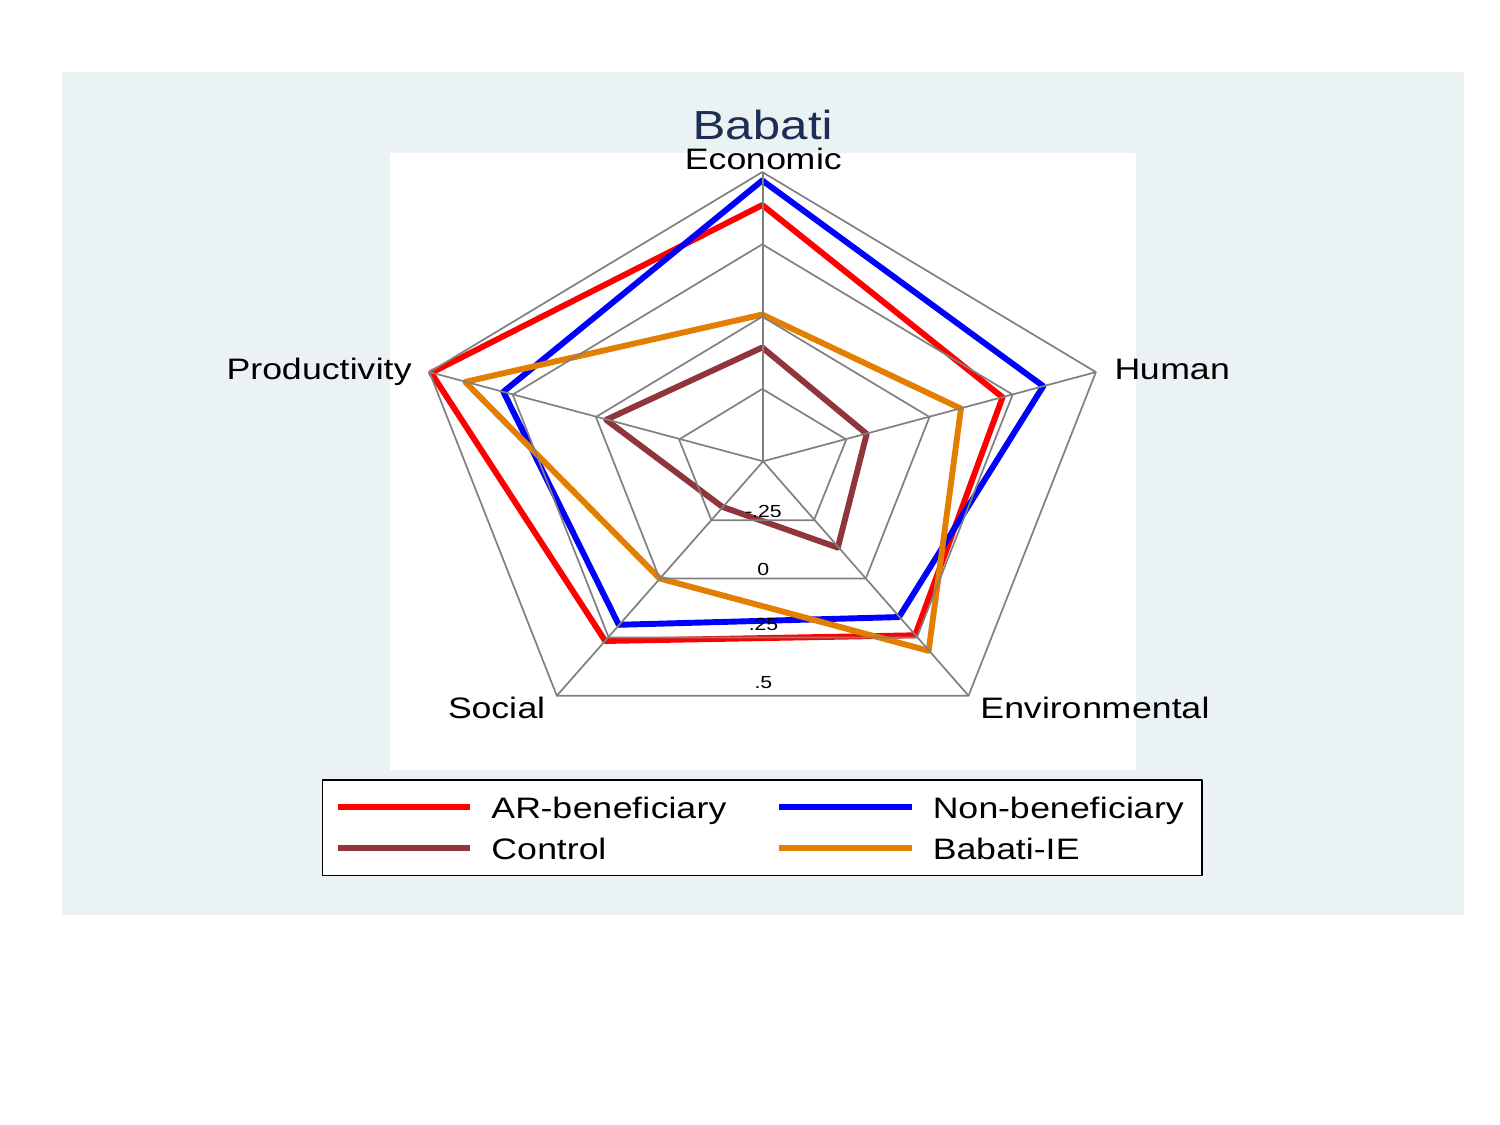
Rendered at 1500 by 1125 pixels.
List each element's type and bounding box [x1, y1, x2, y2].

picture [49, 62, 1476, 926]
